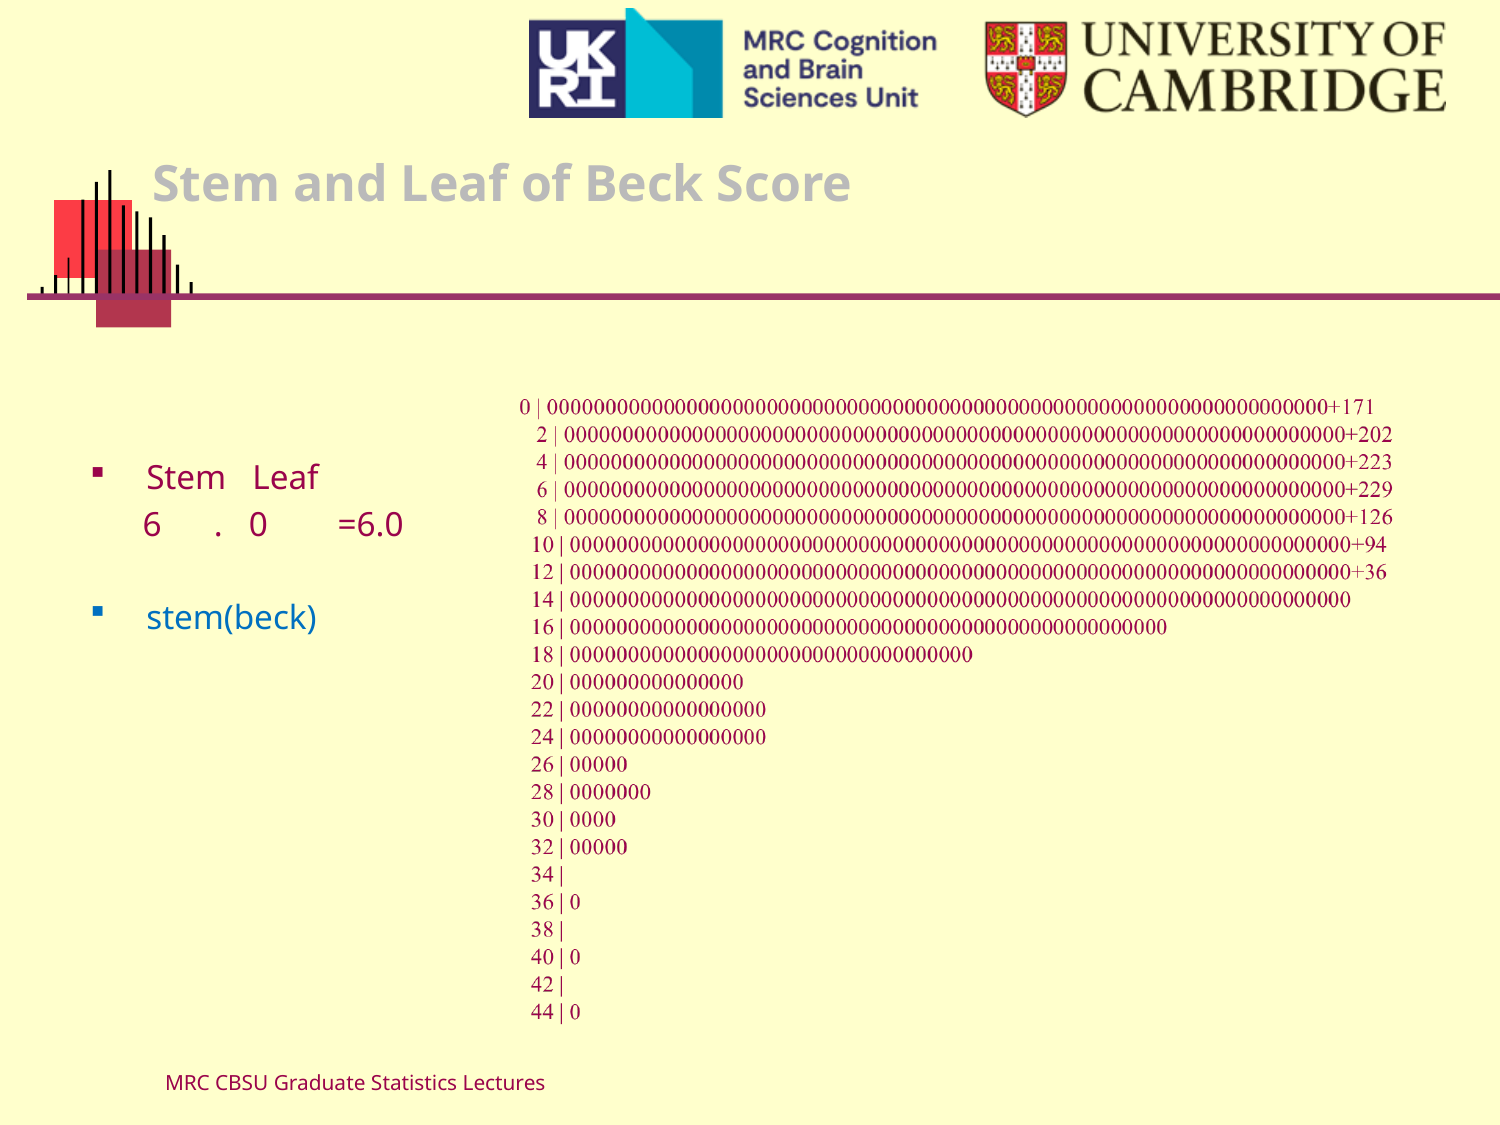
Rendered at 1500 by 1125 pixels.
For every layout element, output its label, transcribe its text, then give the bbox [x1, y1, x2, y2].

footer MRC CBSU Graduate Statistics Lectures [149, 1062, 988, 1101]
list Stem Leaf 6 . 0 =6.0 stem(beck) [75, 262, 738, 1038]
picture [529, 8, 1446, 118]
picture [505, 385, 1406, 1038]
title Stem and Leaf of Beck Score [137, 137, 988, 233]
